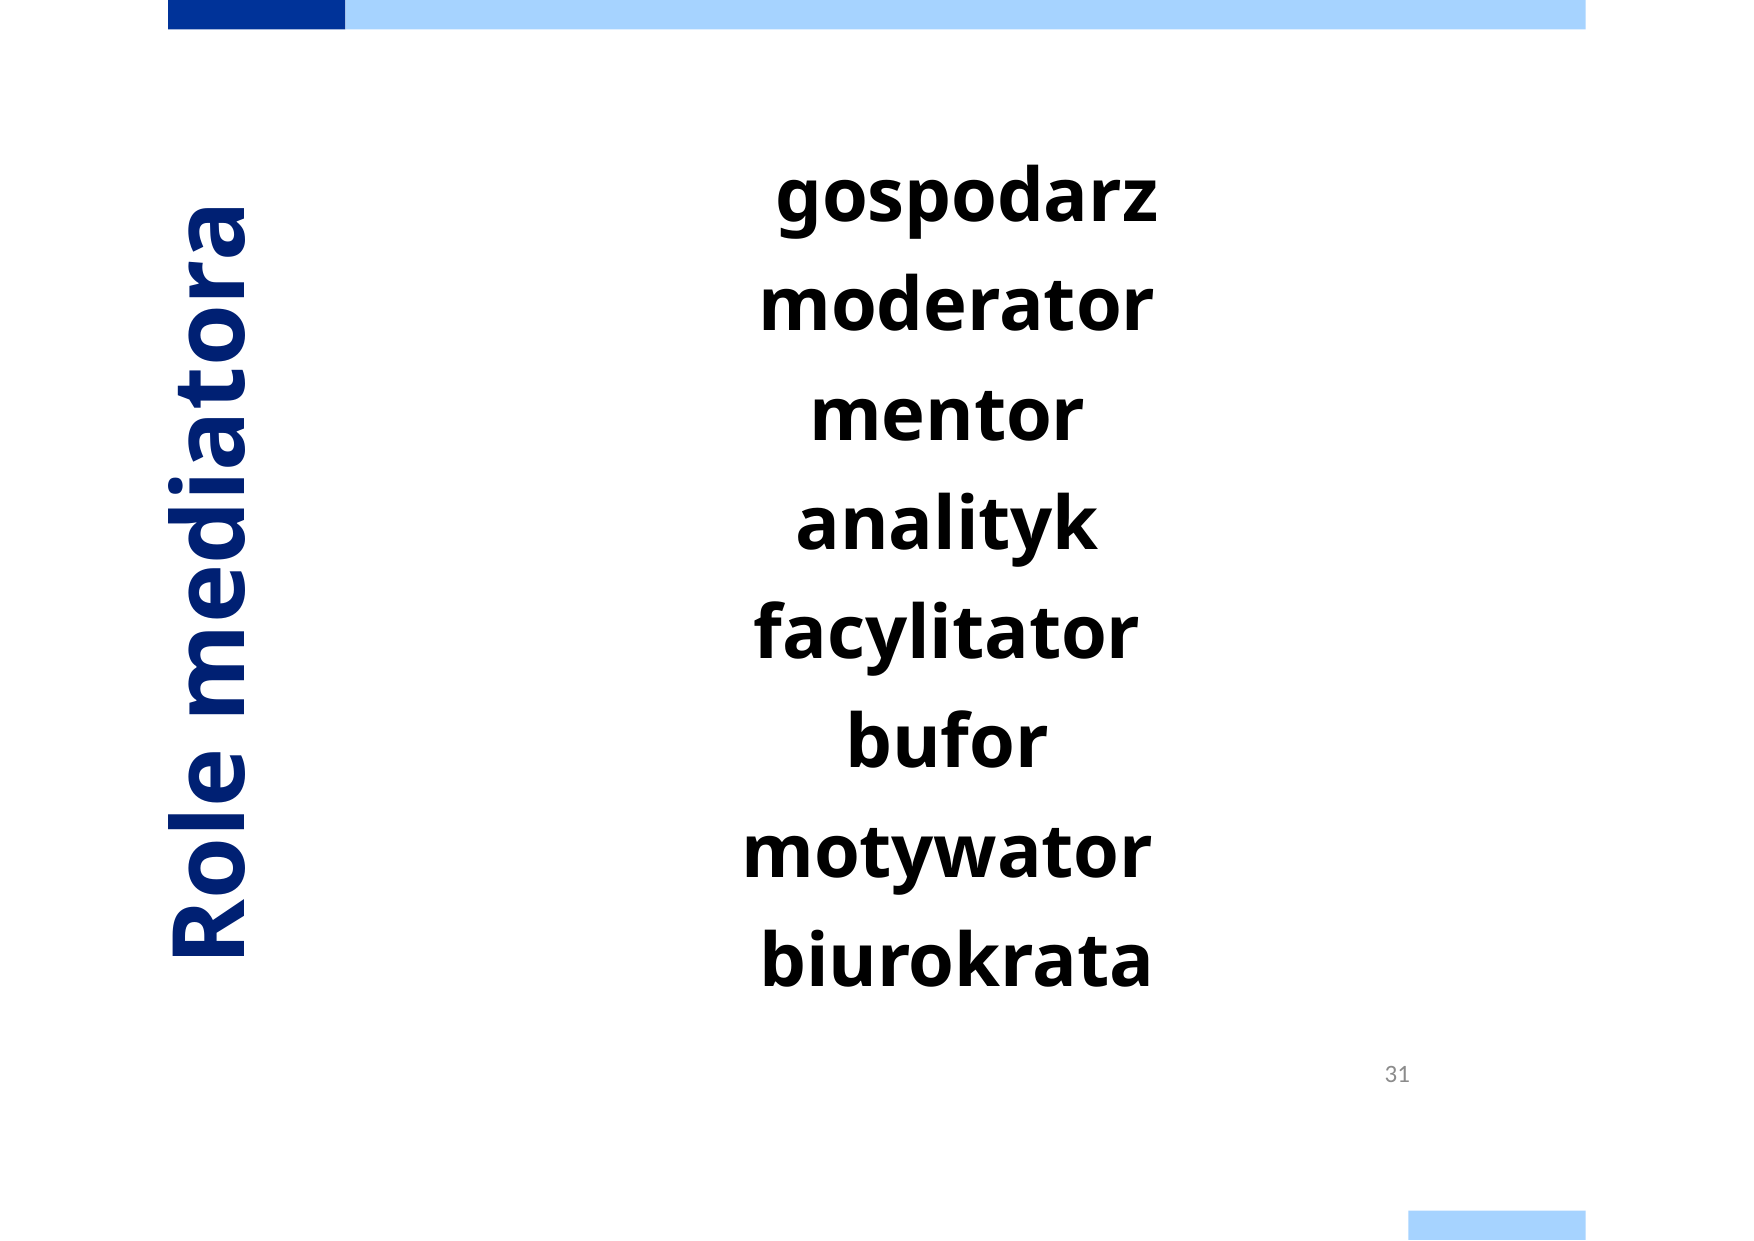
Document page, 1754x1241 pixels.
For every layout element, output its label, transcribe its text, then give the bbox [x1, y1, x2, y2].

list gospodarz moderator mentor analityk facylitator bufor motywator biurokrata [380, 147, 1514, 1010]
slide_number 31 [1074, 1042, 1425, 1103]
title Role mediatora [189, 194, 343, 966]
